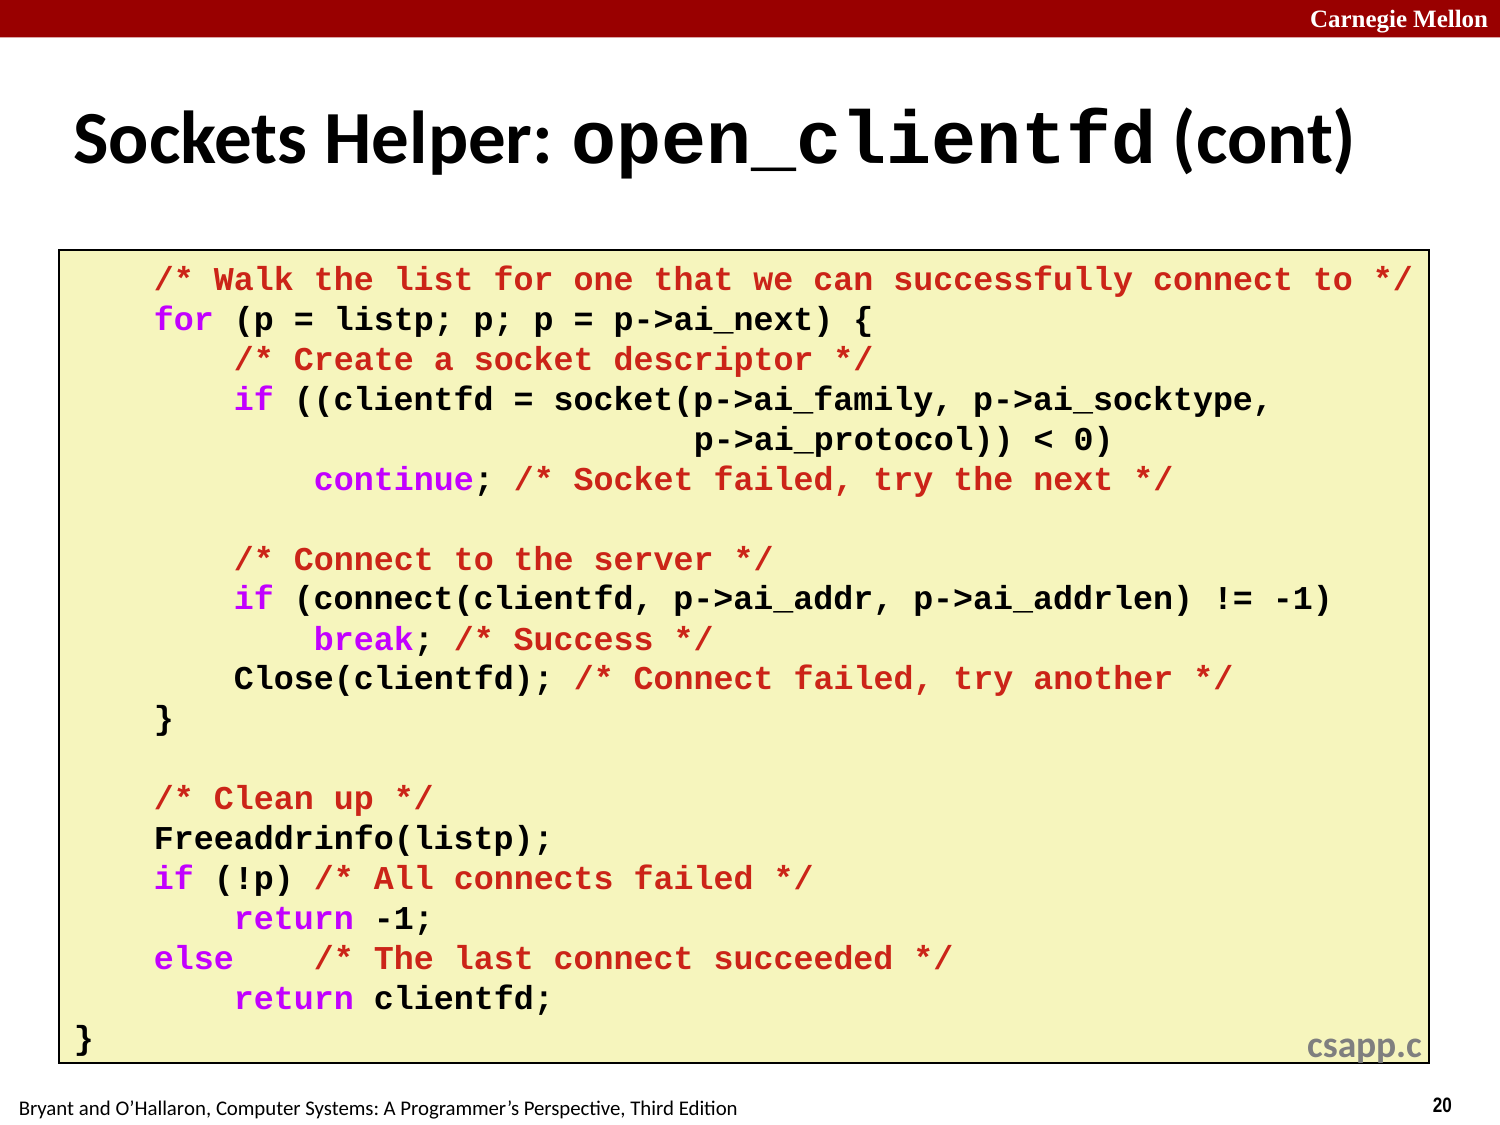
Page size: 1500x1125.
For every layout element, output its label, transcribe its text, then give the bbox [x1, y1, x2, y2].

title Sockets Helper: open_clientfd (cont) [58, 71, 1476, 197]
text_box csapp.c [1292, 1012, 1438, 1073]
text_box /* Walk the list for one that we can successfully connect to */ for (p = listp; p; p = p->ai_next) { /* Create a socket descriptor */ if ((clientfd = socket(p->ai_family, p->ai_socktype, p->ai_protocol)) < 0) continue; /* Socket failed, try the next */ /* Connect to the server */ if (connect(clientfd, p->ai_addr, p->ai_addrlen) != -1) break; /* Success */ Close(clientfd); /* Connect failed, try another */ } /* Clean up */ Freeaddrinfo(listp); if (!p) /* All connects failed */ return -1; else /* The last connect succeeded */ return clientfd; } [59, 249, 1429, 1064]
